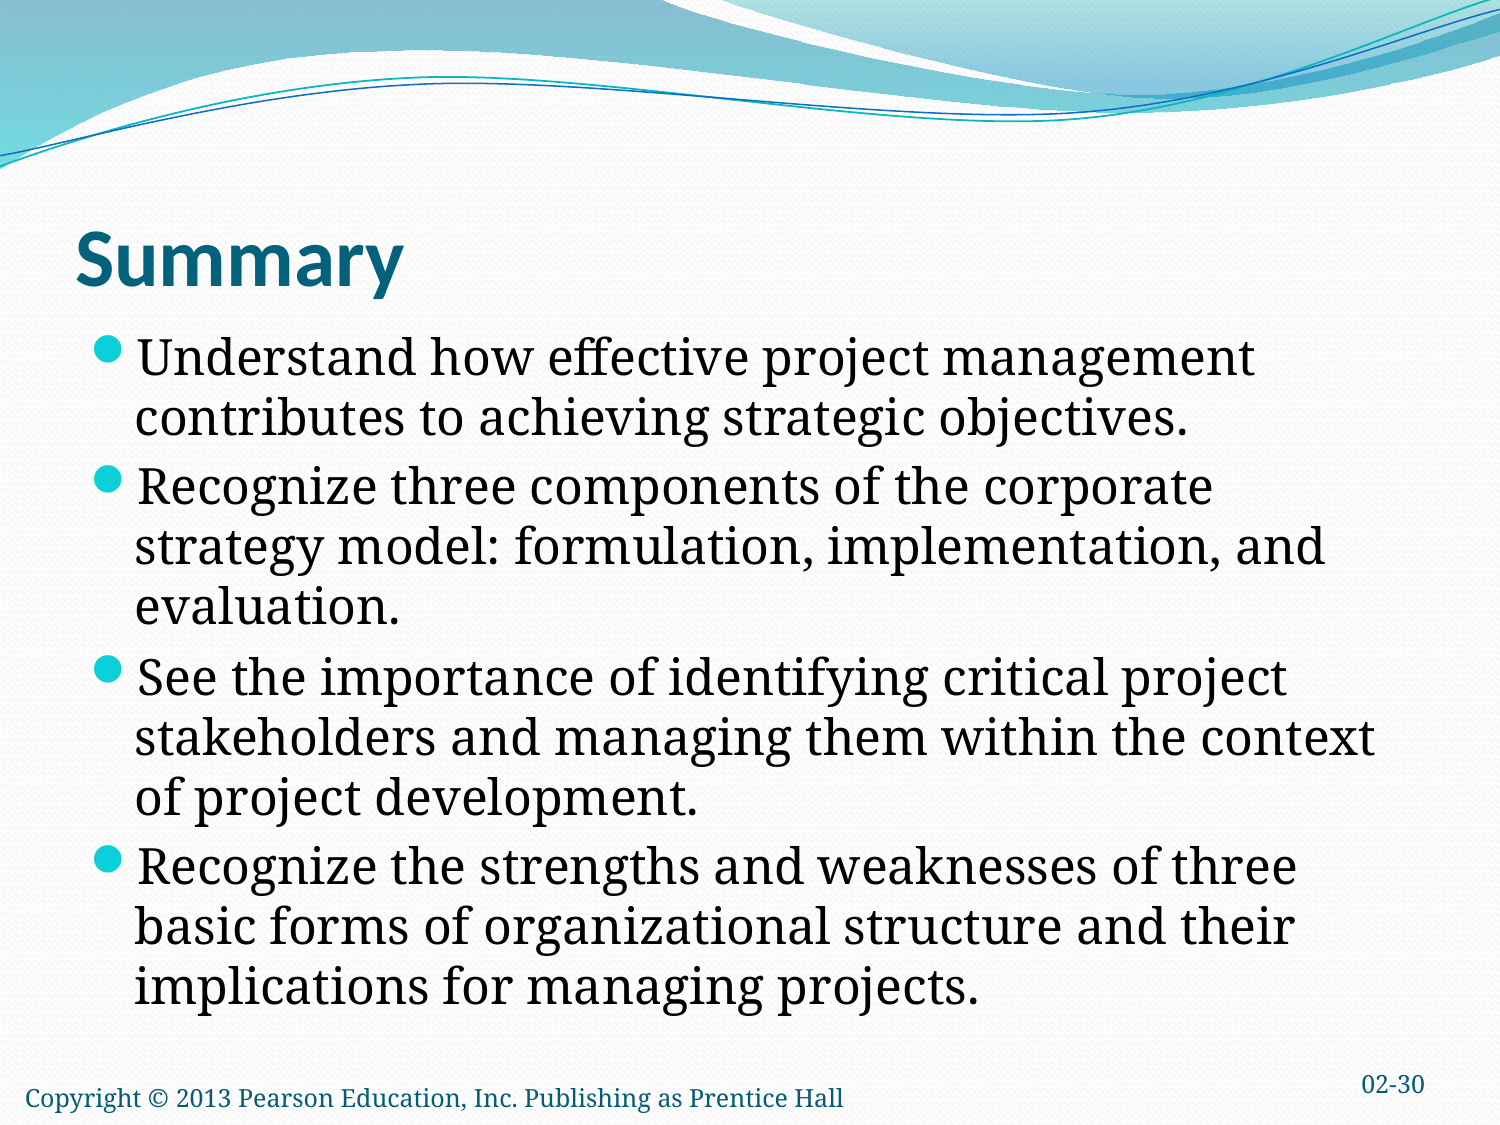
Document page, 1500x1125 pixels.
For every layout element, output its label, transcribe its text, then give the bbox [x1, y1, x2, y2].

list Understand how effective project management contributes to achieving strategic objectives. Recognize three components of the corporate strategy model: formulation, implementation, and evaluation. See the importance of identifying critical project stakeholders and managing them within the context of project development. Recognize the strengths and weaknesses of three basic forms of organizational structure and their implications for managing projects. [74, 317, 1426, 1038]
slide_number 02-30 [1299, 1042, 1425, 1103]
title Summary [74, 115, 1426, 304]
